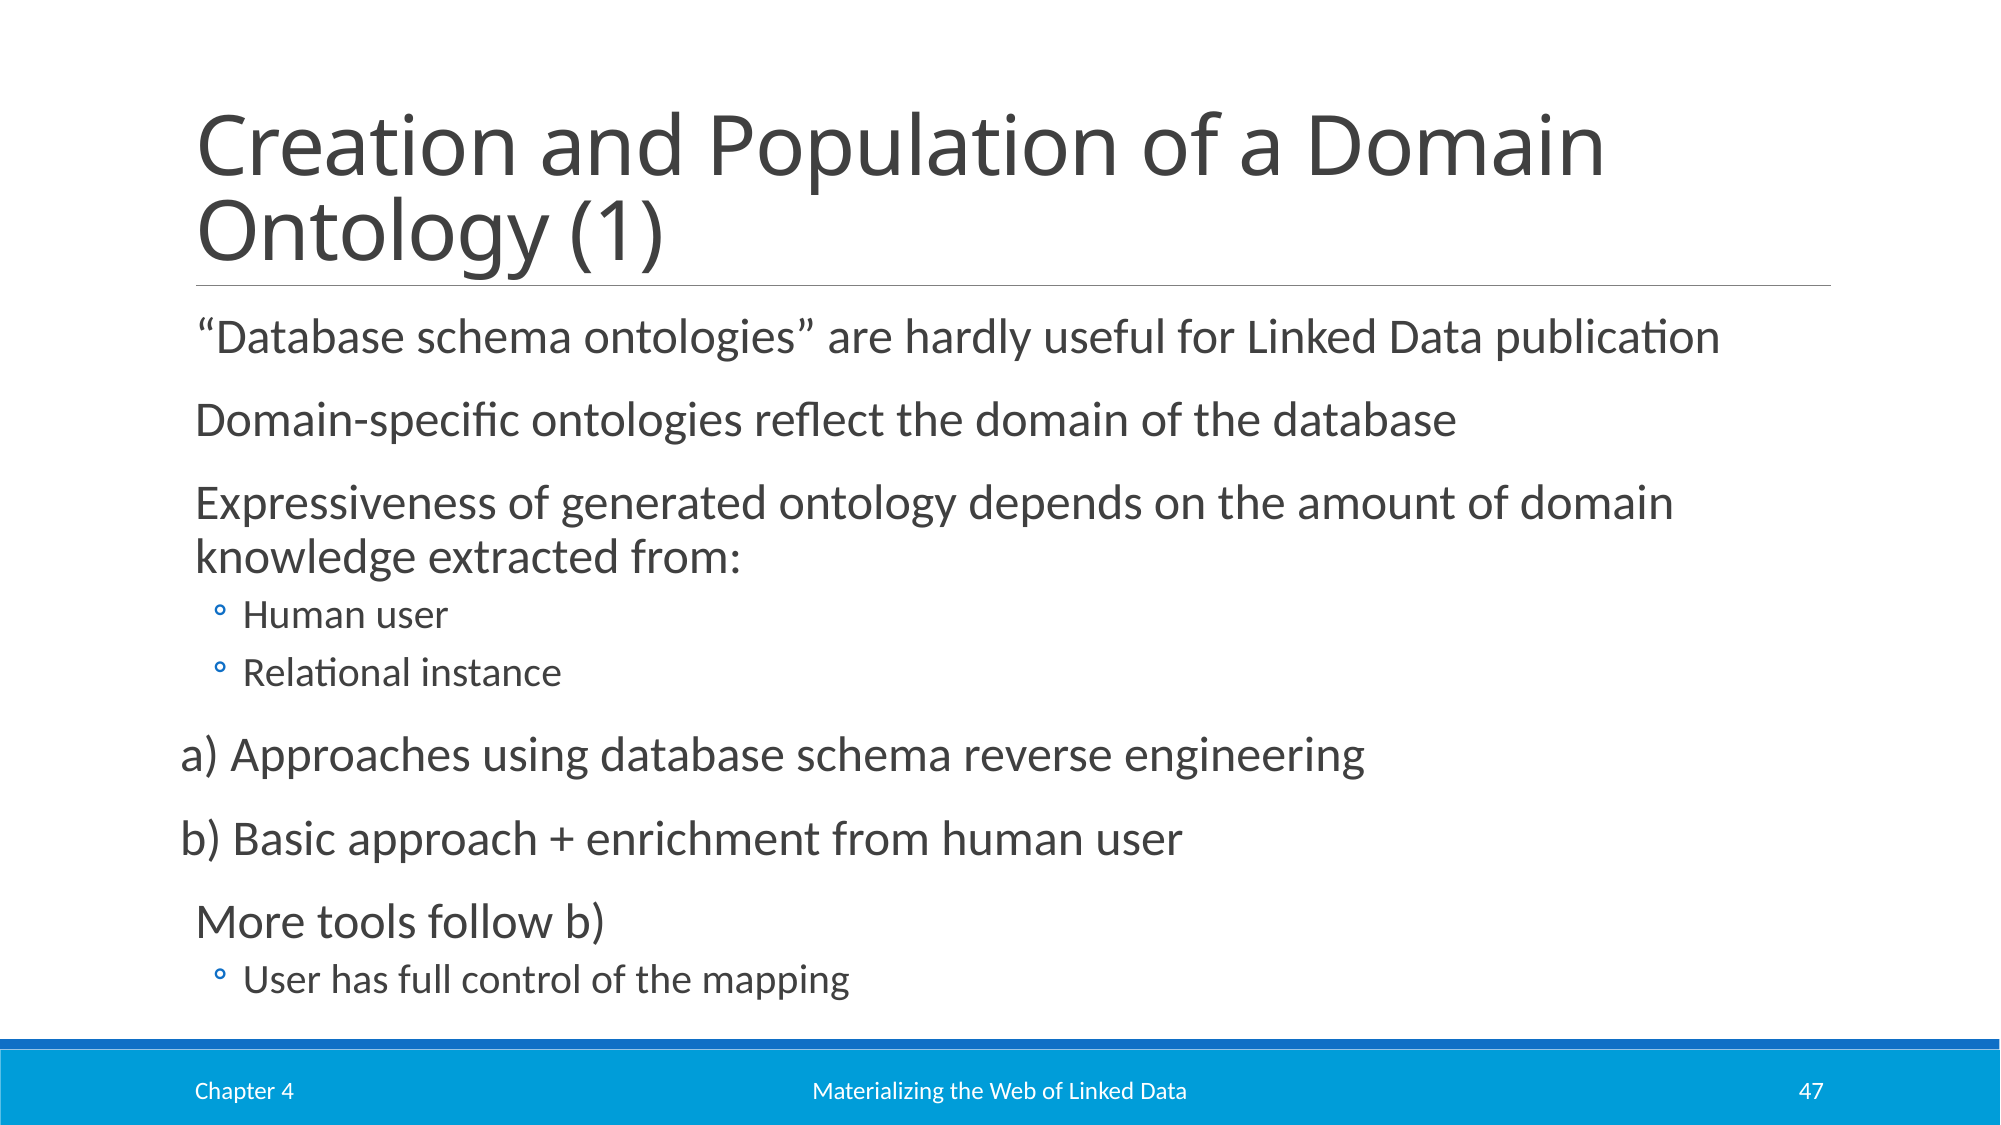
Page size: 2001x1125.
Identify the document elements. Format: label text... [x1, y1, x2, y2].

slide_number 47 [1624, 1059, 1840, 1120]
slide_number Chapter 4 [180, 1059, 586, 1120]
list “Database schema ontologies” are hardly useful for Linked Data publication Domain-specific ontologies reflect the domain of the database Expressiveness of generated ontology depends on the amount of domain knowledge extracted from: Human user Relational instance a) Approaches using database schema reverse engineering b) Basic approach + enrichment from human user More tools follow b) User has full control of the mapping [180, 302, 1830, 963]
title Creation and Population of a Domain Ontology (1) [180, 47, 1830, 285]
footer Materializing the Web of Linked Data [604, 1059, 1396, 1120]
